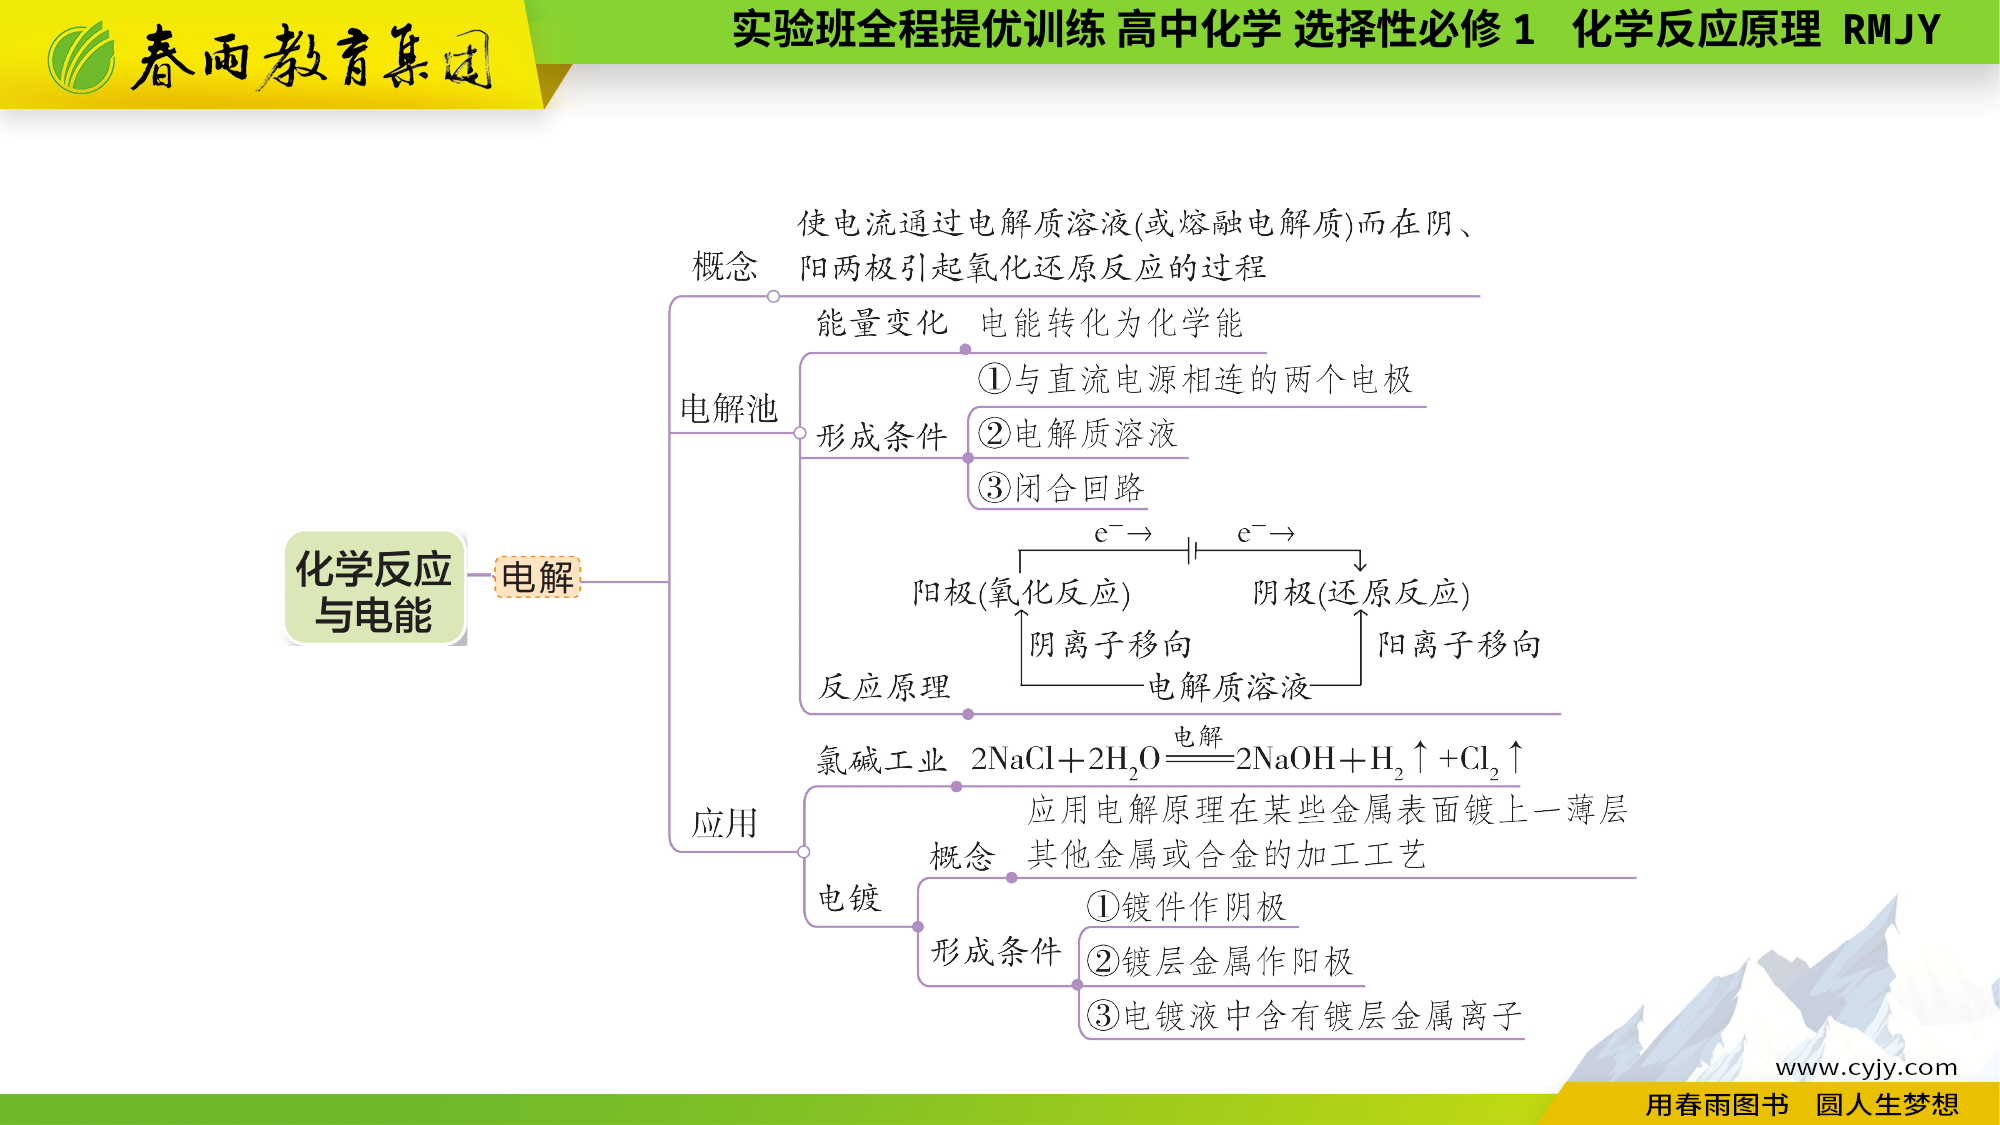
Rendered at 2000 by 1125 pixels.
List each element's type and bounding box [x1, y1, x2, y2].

picture [0, 0, 2000, 1125]
text_box [196, 148, 1637, 1047]
